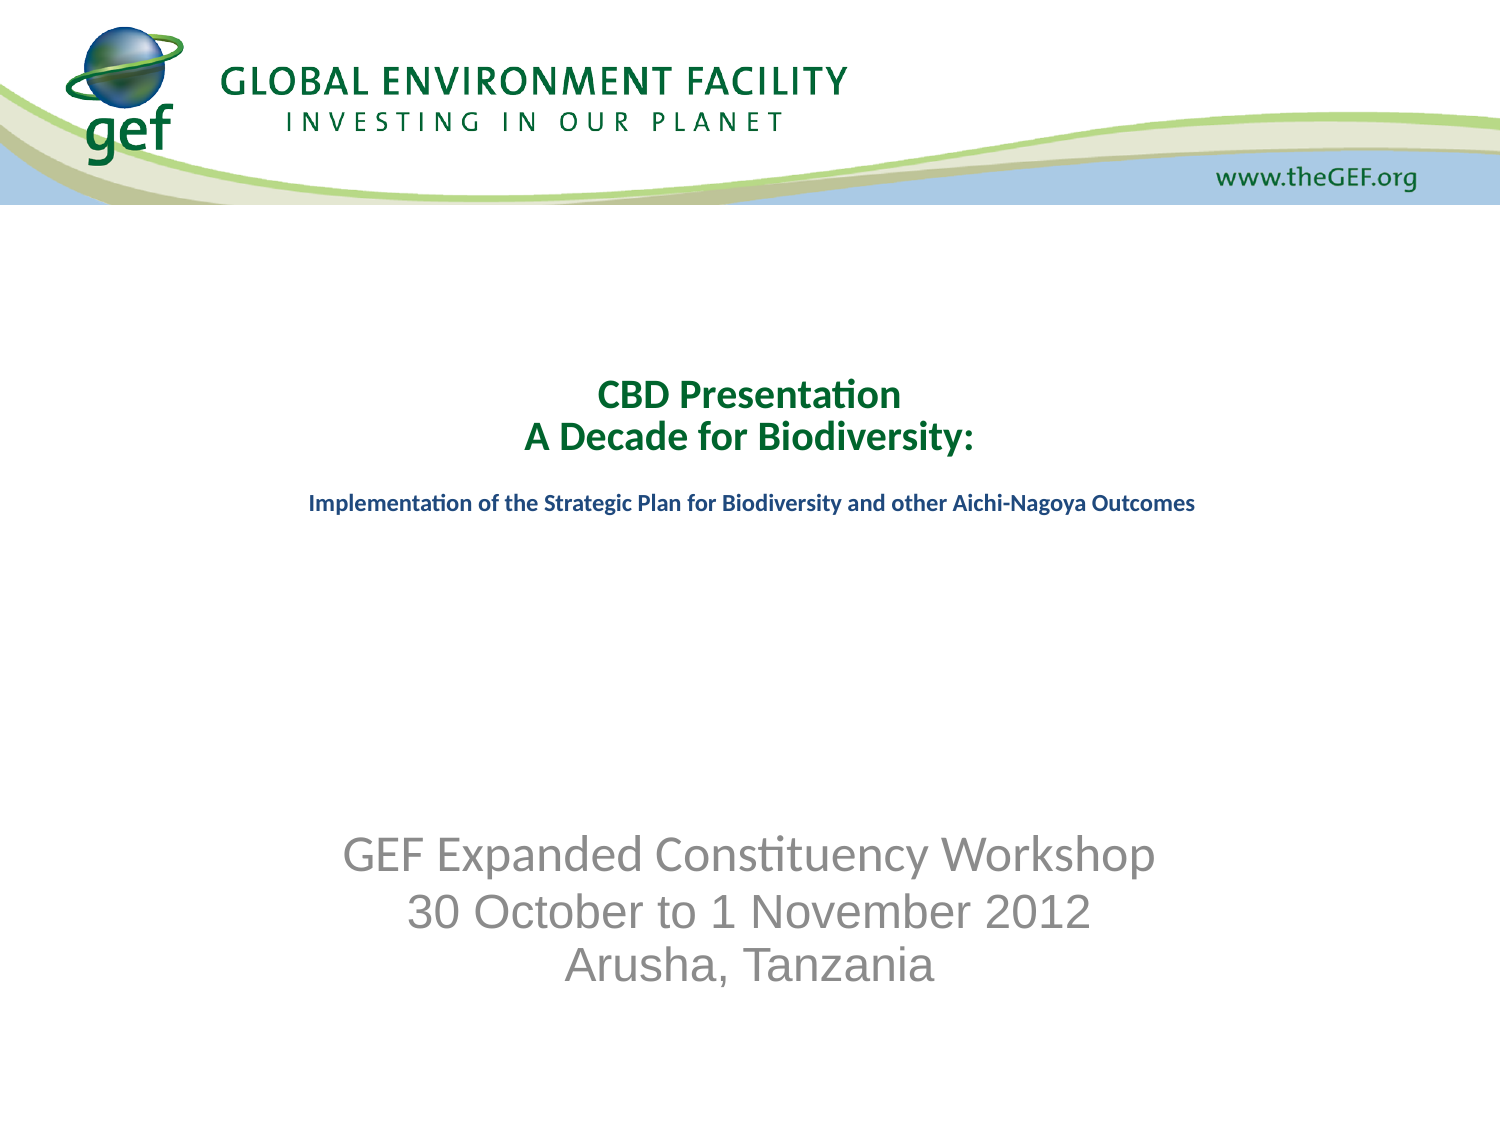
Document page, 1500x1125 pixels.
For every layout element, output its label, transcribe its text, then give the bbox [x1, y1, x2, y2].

text_box GEF Expanded Constituency Workshop 30 October to 1 November 2012 Arusha, Tanzania [149, 825, 1350, 1000]
title CBD Presentation A Decade for Biodiversity: Implementation of the Strategic Plan for Biodiversity and other Aichi-Nagoya Outcomes [74, 337, 1426, 526]
picture [0, 0, 1500, 205]
